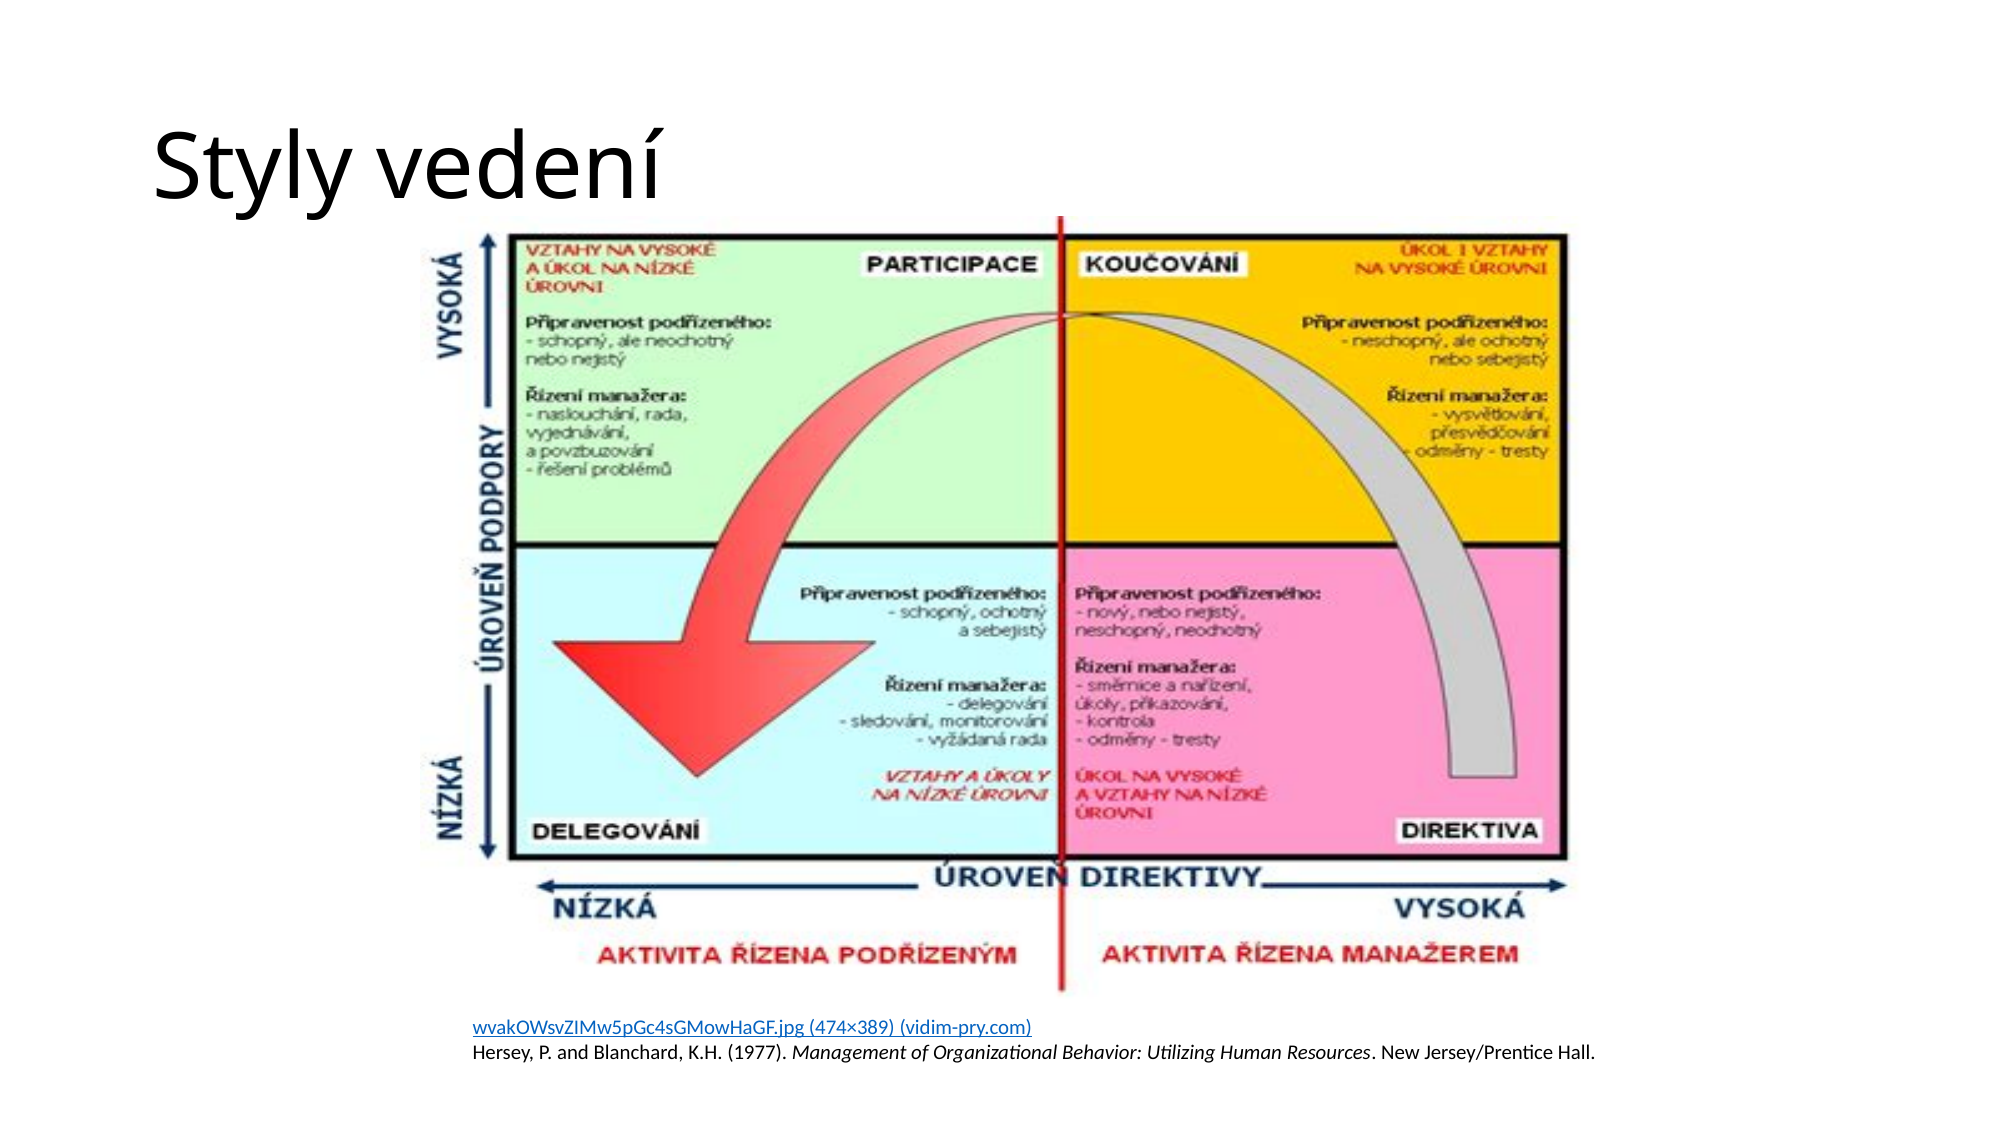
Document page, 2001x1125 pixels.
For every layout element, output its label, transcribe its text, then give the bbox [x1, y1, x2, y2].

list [420, 216, 1603, 1007]
title Styly vedení [137, 59, 1863, 278]
text_box wvakOWsvZIMw5pGc4sGMowHaGF.jpg (474×389) (vidim-pry.com) Hersey, P. and Blanchard, K.H. (1977). Management of Organizational Behavior: Utilizing Human Resources. New Jersey/Prentice Hall. [457, 1006, 1789, 1097]
